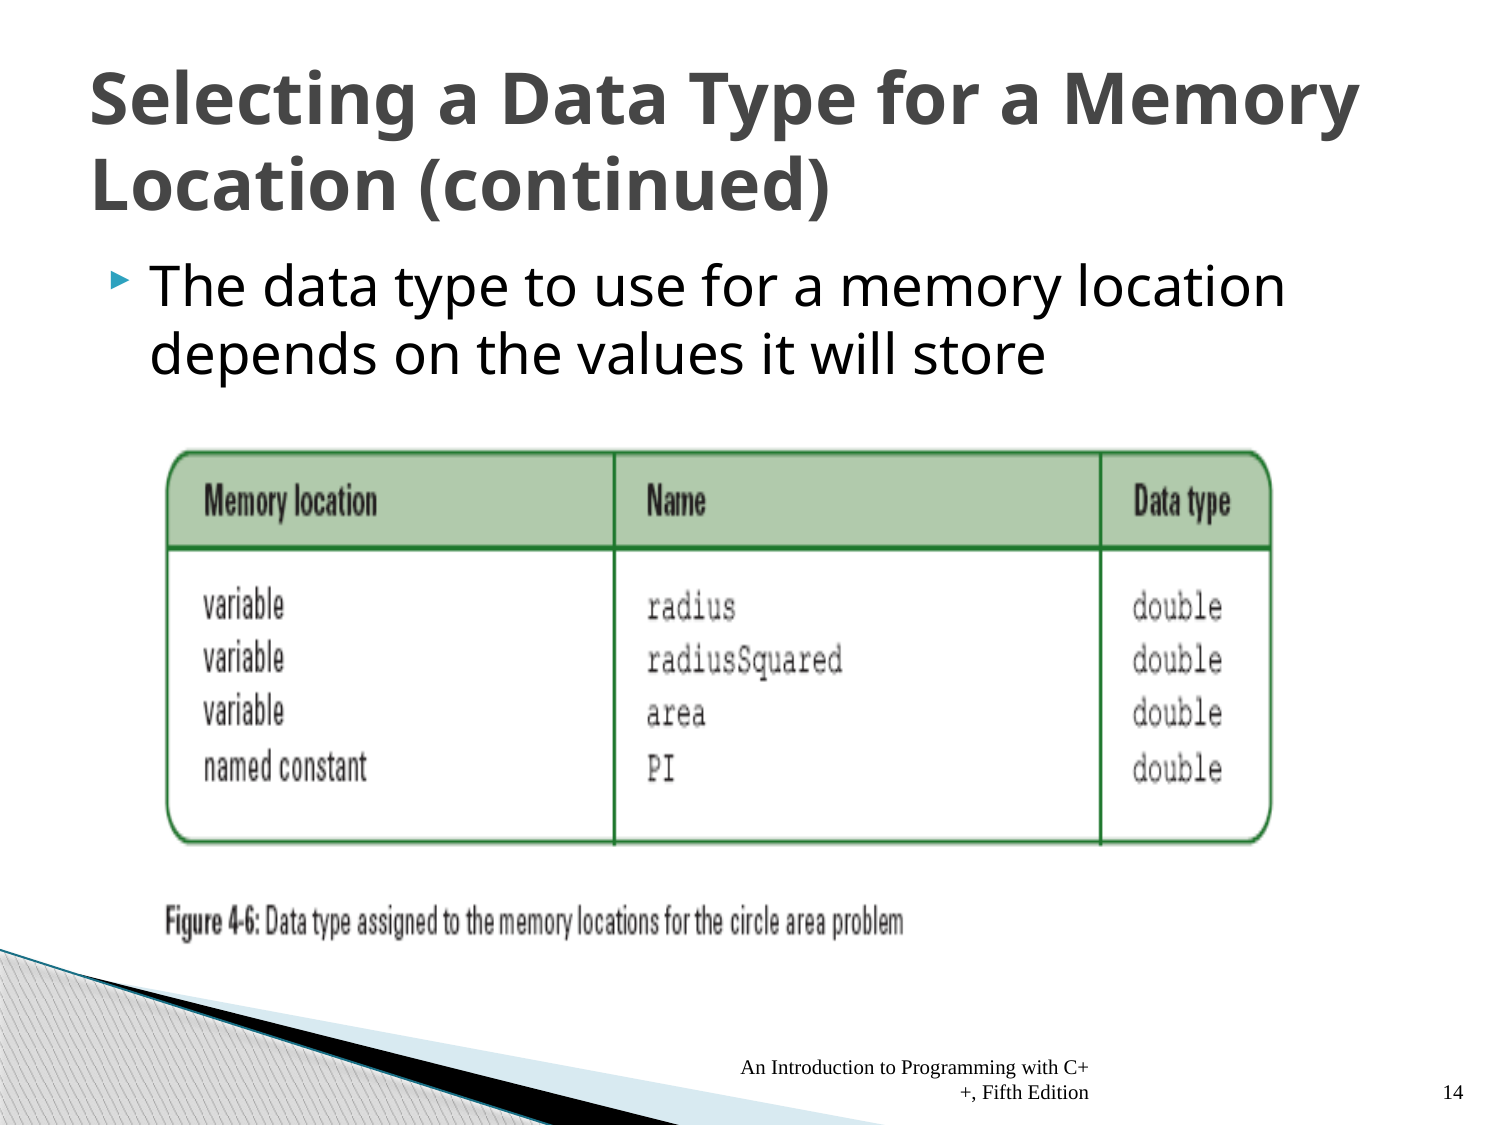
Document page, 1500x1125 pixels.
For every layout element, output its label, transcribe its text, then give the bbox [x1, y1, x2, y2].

list The data type to use for a memory location depends on the values it will store [75, 243, 1425, 986]
footer An Introduction to Programming with C++, Fifth Edition [718, 1051, 1105, 1112]
slide_number 14 [1418, 1051, 1479, 1112]
picture [162, 443, 1276, 951]
title Selecting a Data Type for a Memory Location (continued) [75, 45, 1425, 233]
